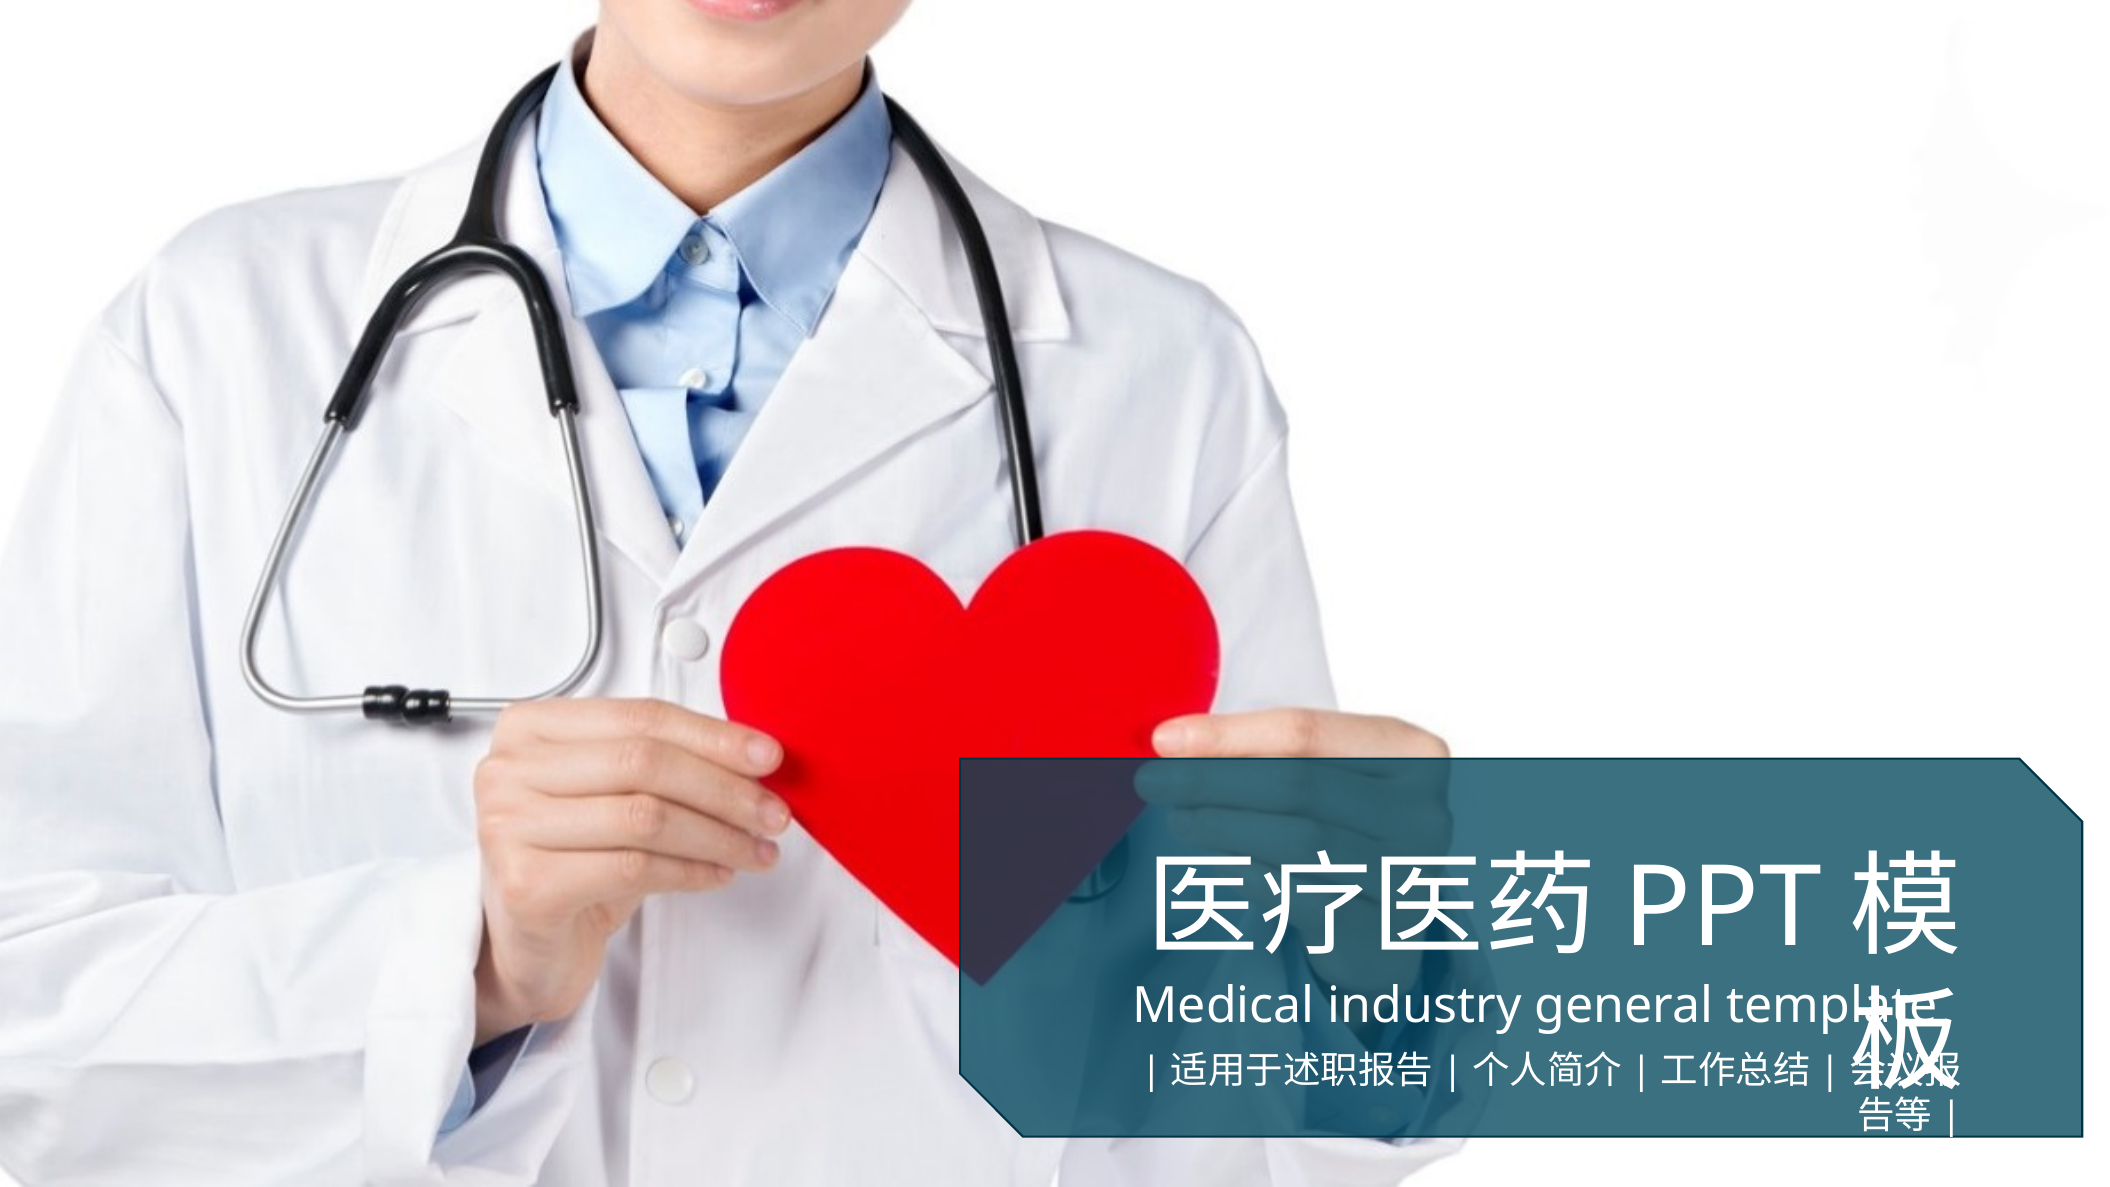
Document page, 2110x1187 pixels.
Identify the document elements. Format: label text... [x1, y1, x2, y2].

text_box |适用于述职报告|个人简介|工作总结|会议报告等| [1113, 1110, 1977, 1144]
text_box 医疗医药PPT模板 [1031, 825, 1977, 1110]
text_box [0, 0, 2110, 1187]
text_box [959, 757, 2084, 1138]
